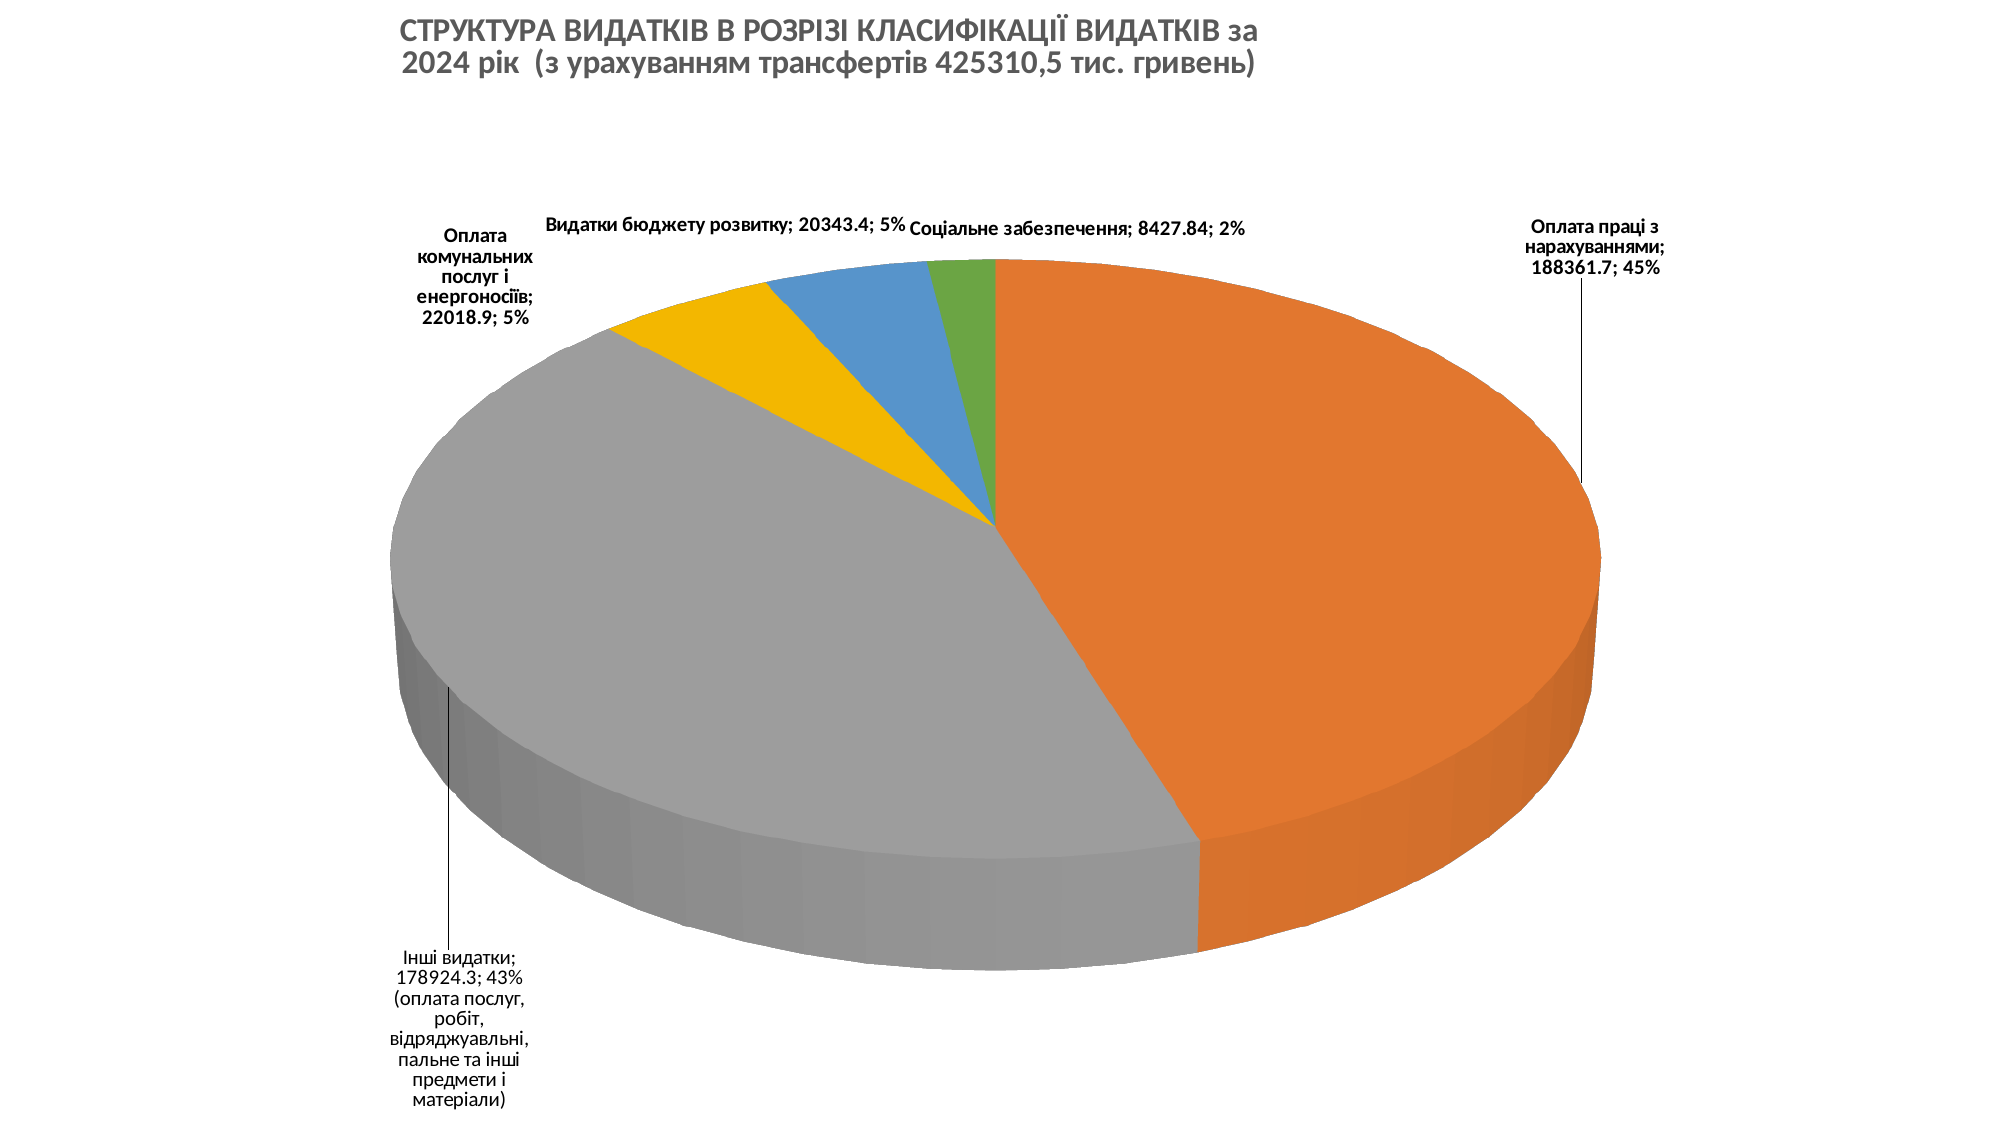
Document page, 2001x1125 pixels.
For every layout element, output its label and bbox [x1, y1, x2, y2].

chart [204, 0, 1796, 1125]
